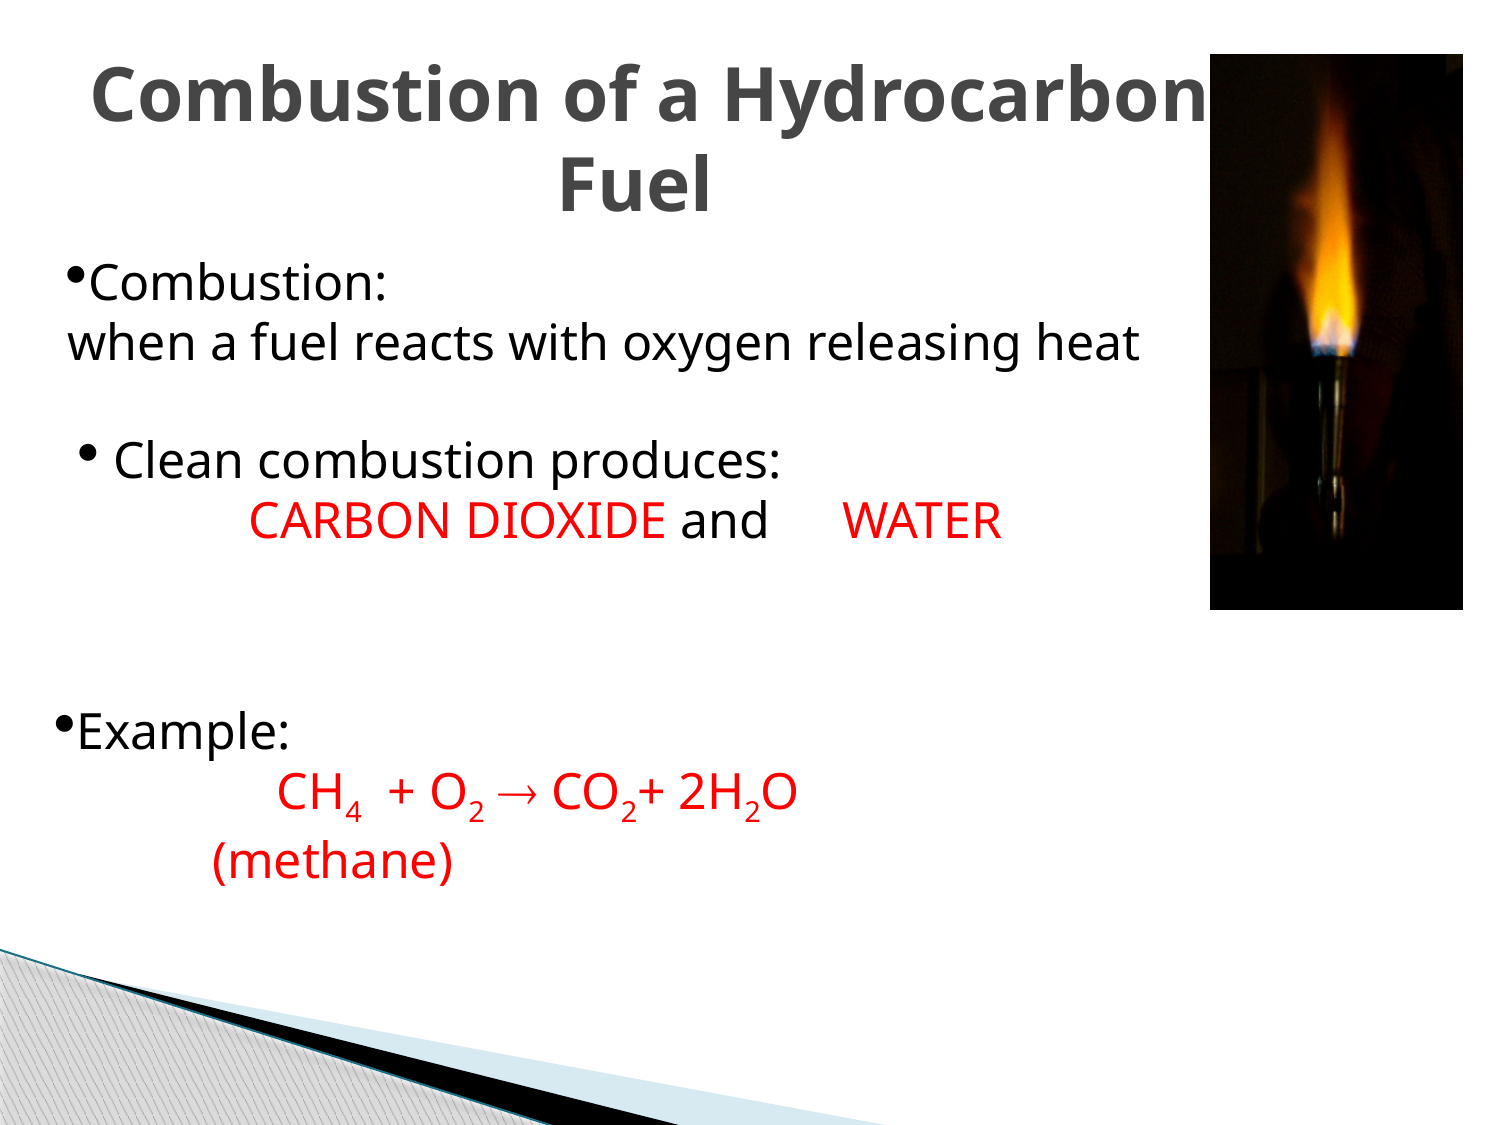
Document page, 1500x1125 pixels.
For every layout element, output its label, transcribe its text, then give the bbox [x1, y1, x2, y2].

text_box Combustion: when a fuel reacts with oxygen releasing heat [53, 243, 1204, 439]
text_box Clean combustion produces: CARBON DIOXIDE and WATER [64, 420, 1204, 556]
picture [1210, 54, 1463, 610]
title Combustion of a Hydrocarbon Fuel [75, 42, 1500, 231]
text_box Example: CH4 + O2  CO2+ 2H2O (methane) [41, 692, 1365, 956]
